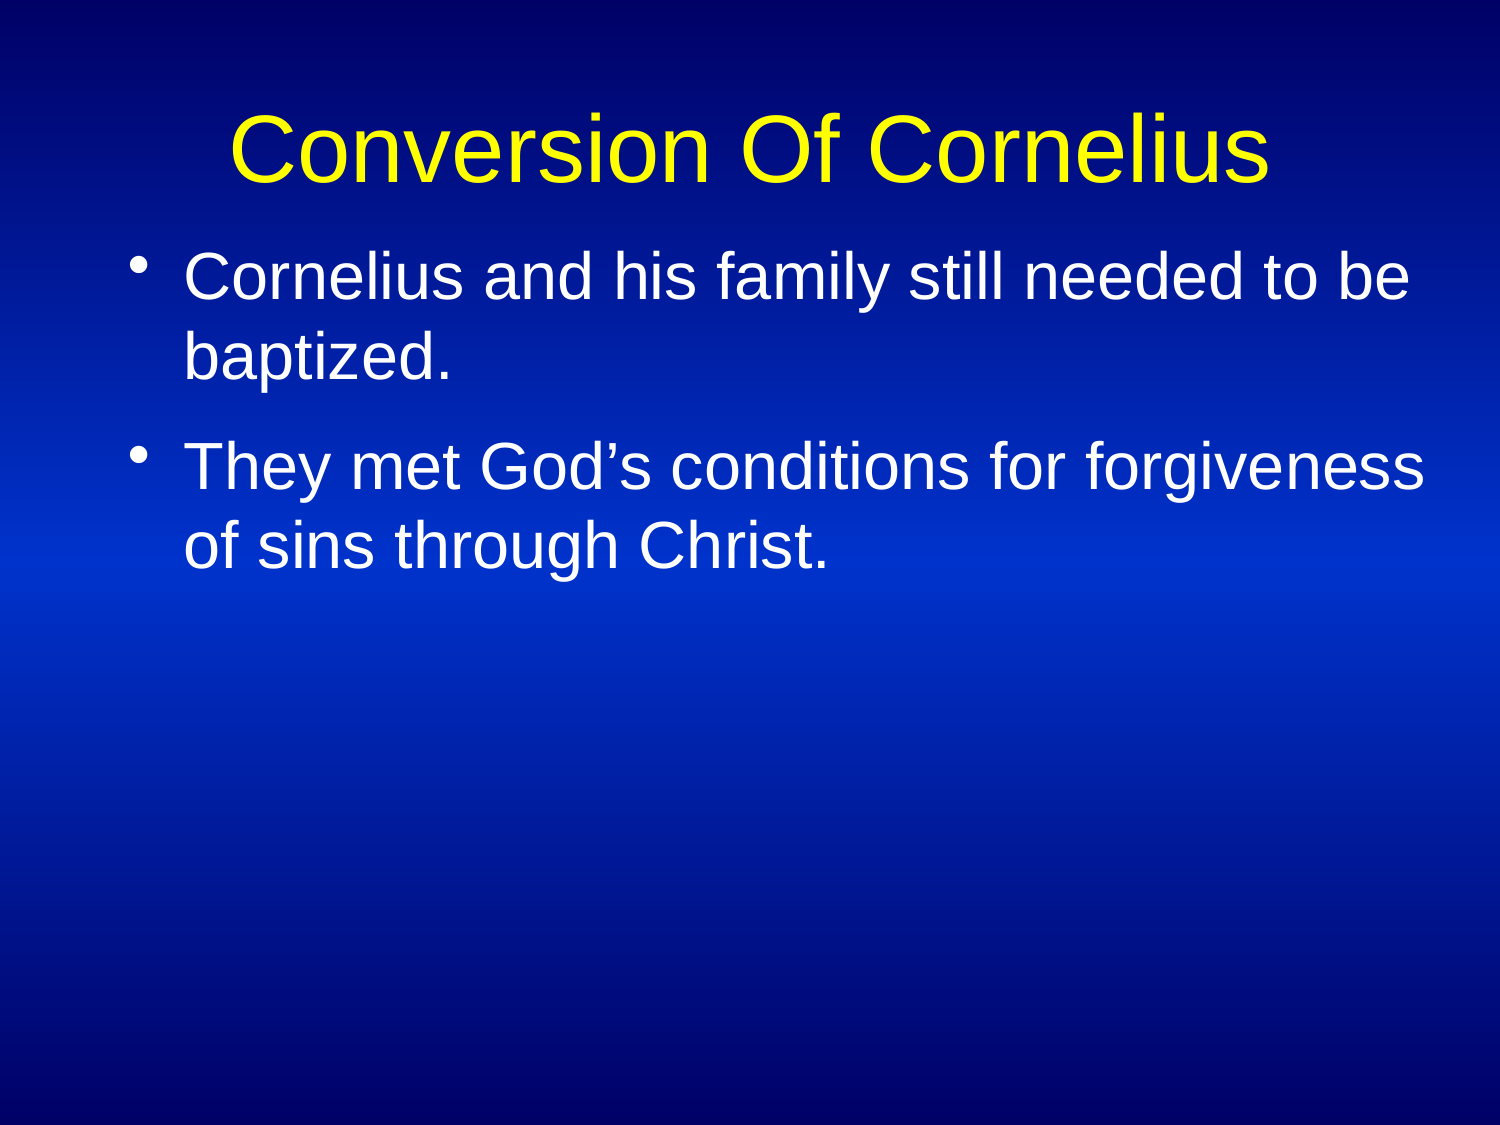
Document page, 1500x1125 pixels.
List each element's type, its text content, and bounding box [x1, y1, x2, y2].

title Conversion Of Cornelius [37, 50, 1463, 238]
list Cornelius and his family still needed to be baptized. They met God’s conditions for forgiveness of sins through Christ. [112, 224, 1463, 800]
